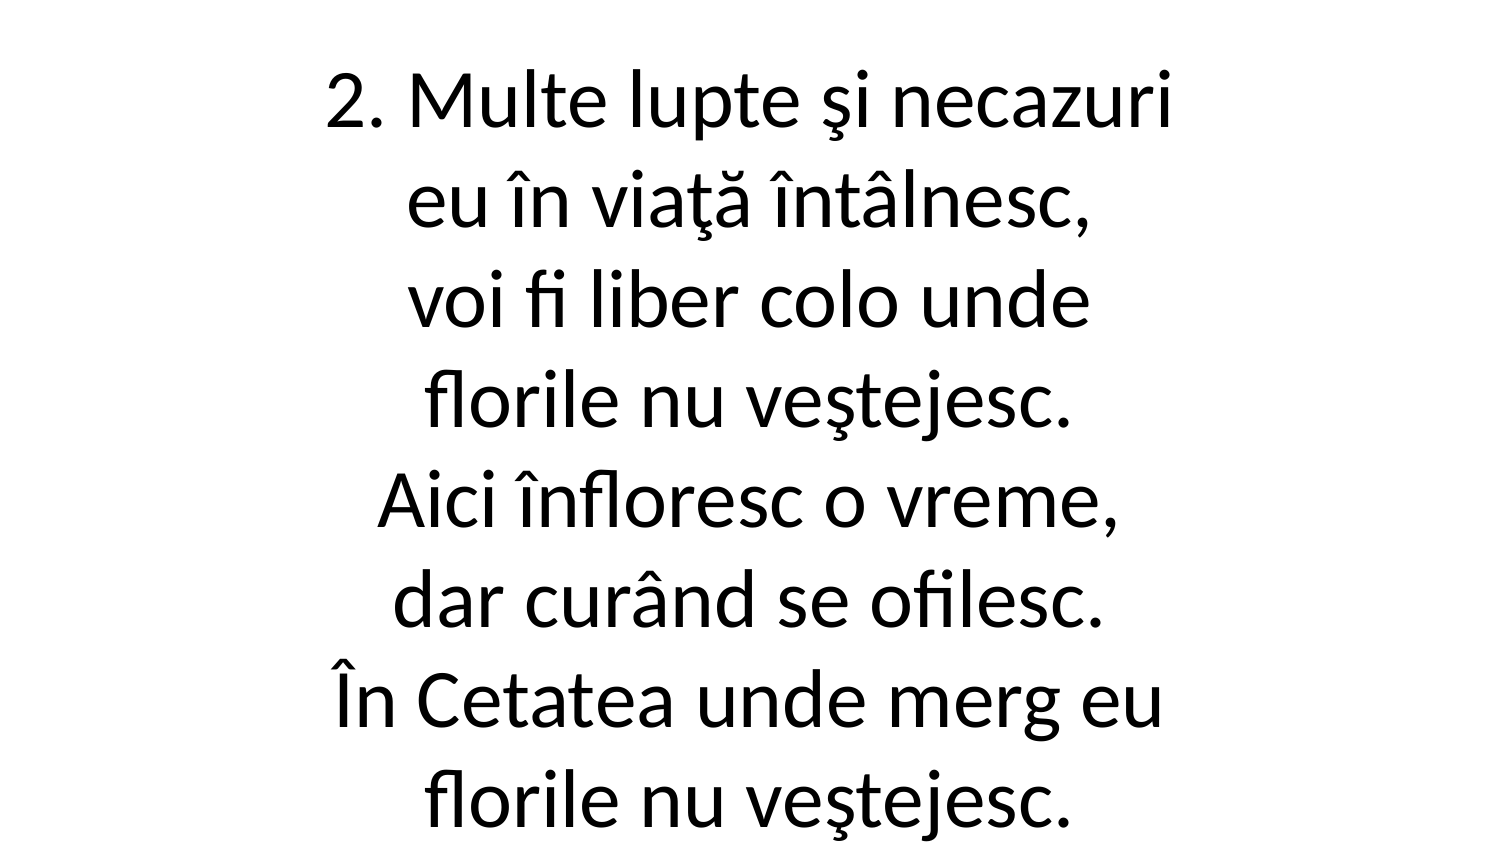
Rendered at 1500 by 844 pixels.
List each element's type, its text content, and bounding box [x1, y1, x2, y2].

text_box 2. Multe lupte şi necazuri eu în viaţă întâlnesc, voi fi liber colo unde florile nu veştejesc. Aici înfloresc o vreme, dar curând se ofilesc. În Cetatea unde merg eu florile nu veştejesc. [309, 0, 1191, 844]
